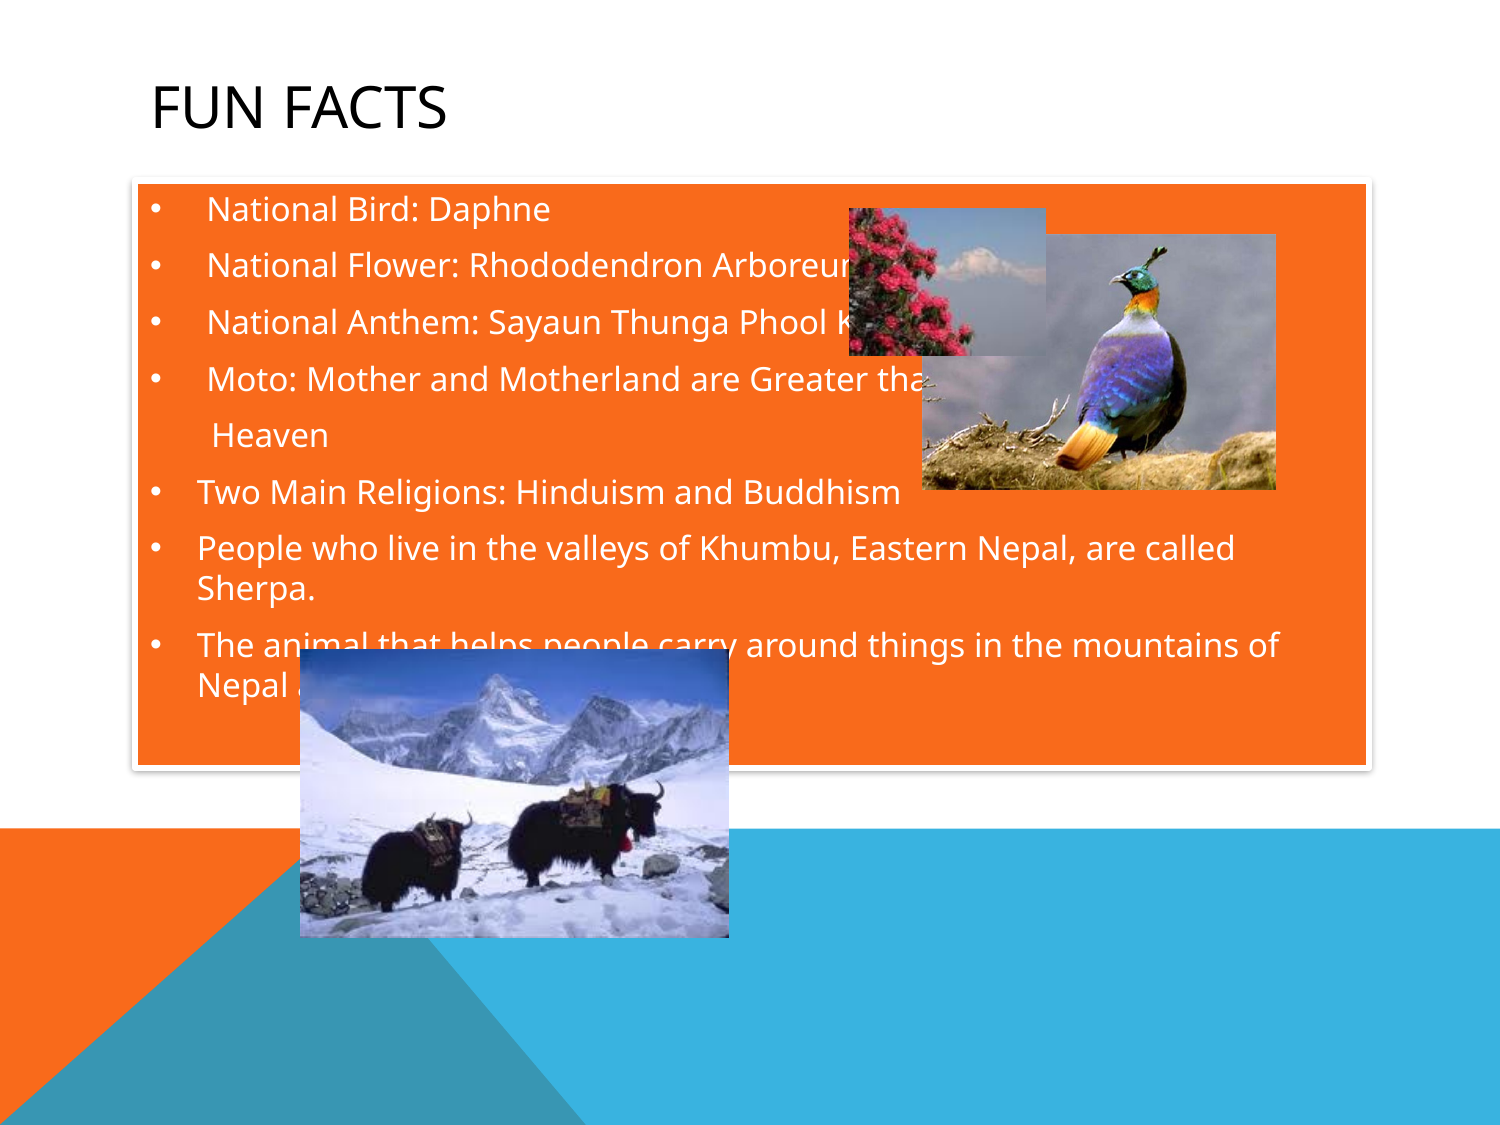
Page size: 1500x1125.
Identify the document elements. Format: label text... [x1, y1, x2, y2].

picture [299, 649, 729, 938]
list National Bird: Daphne National Flower: Rhododendron Arboreum National Anthem: Sayaun Thunga Phool Ka Moto: Mother and Motherland are Greater than Heaven Two Main Religions: Hinduism and Buddhism People who live in the valleys of Khumbu, Eastern Nepal, are called Sherpa. The animal that helps people carry around things in the mountains of Nepal are yaks. [132, 177, 1372, 771]
picture [849, 208, 1276, 490]
title Fun facts [135, 60, 1369, 150]
